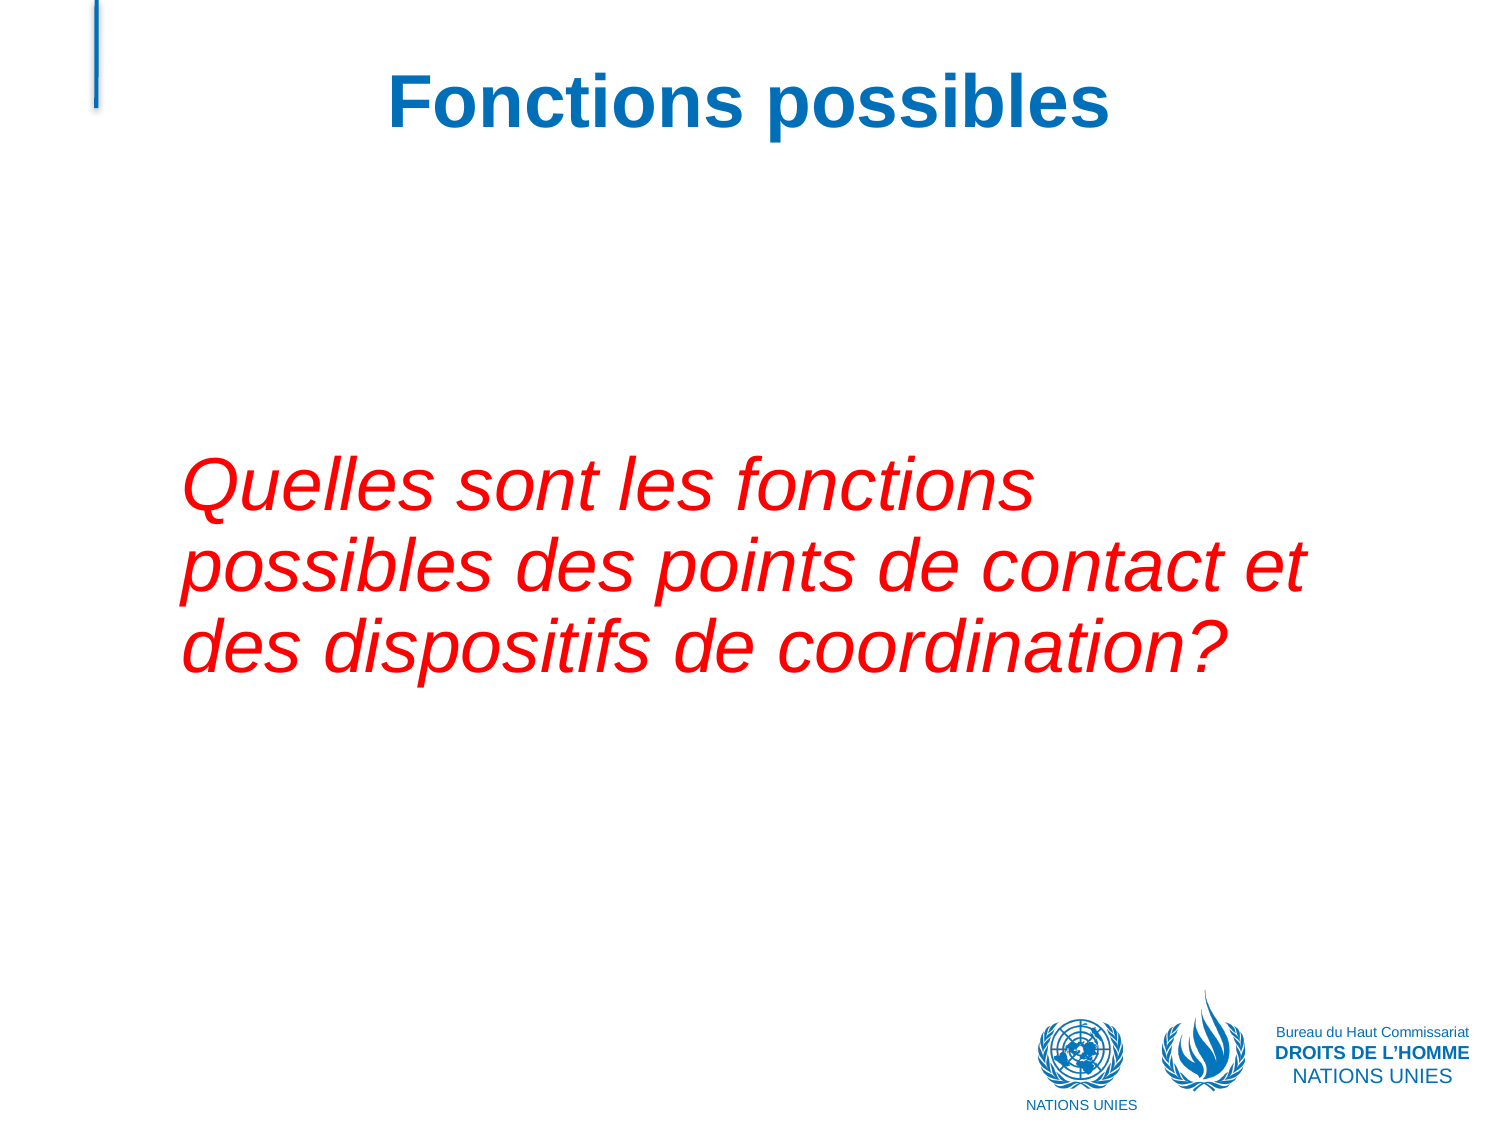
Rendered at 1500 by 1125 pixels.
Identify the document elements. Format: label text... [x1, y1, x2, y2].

picture [1037, 990, 1457, 1107]
text_box NATIONS UNIES [980, 1088, 1184, 1121]
title Fonctions possibles [62, 45, 1437, 224]
text_box Quelles sont les fonctions possibles des points de contact et des dispositifs de coordination? [166, 283, 1325, 943]
text_box Bureau du Haut Commissariat DROITS DE L’HOMME NATIONS UNIES [1245, 1015, 1500, 1096]
